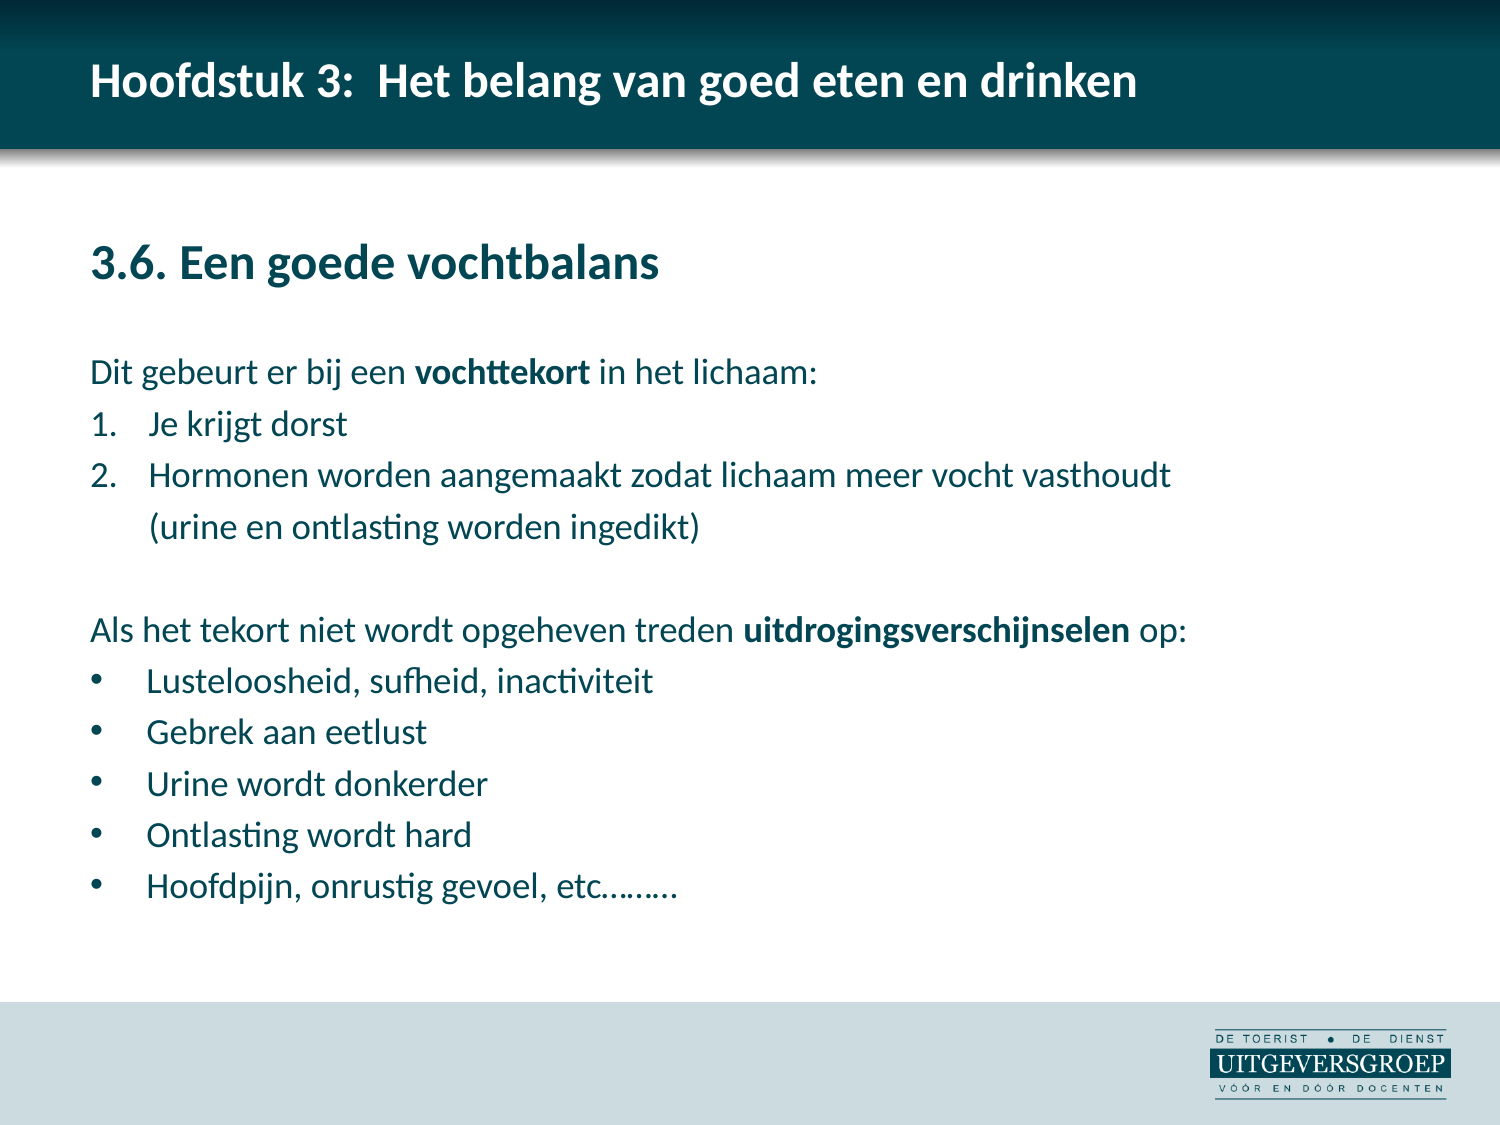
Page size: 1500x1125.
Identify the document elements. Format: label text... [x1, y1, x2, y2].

picture [1210, 1021, 1451, 1106]
list 3.6. Een goede vochtbalans Dit gebeurt er bij een vochttekort in het lichaam: Je krijgt dorst Hormonen worden aangemaakt zodat lichaam meer vocht vasthoudt (urine en ontlasting worden ingedikt) Als het tekort niet wordt opgeheven treden uitdrogingsverschijnselen op: Lusteloosheid, sufheid, inactiviteit Gebrek aan eetlust Urine wordt donkerder Ontlasting wordt hard Hoofdpijn, onrustig gevoel, etc……… [75, 221, 1425, 965]
title Hoofdstuk 3: Het belang van goed eten en drinken [75, 0, 1425, 172]
